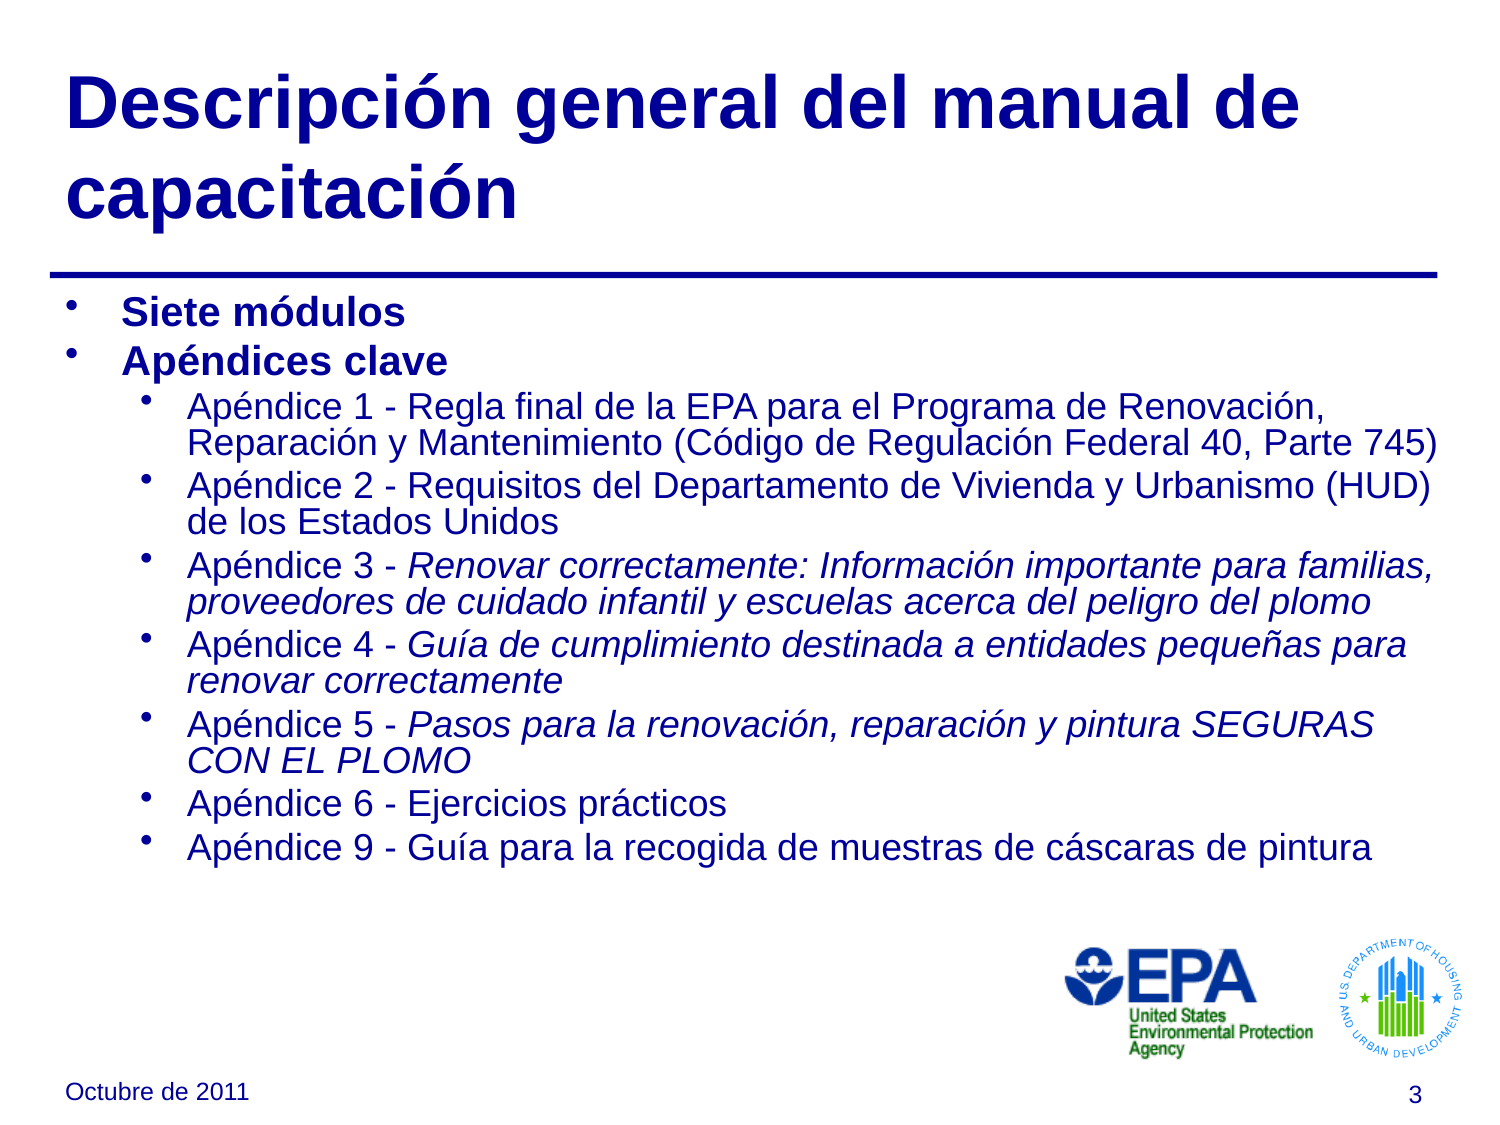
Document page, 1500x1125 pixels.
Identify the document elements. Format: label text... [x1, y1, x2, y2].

slide_number 3 [1124, 1049, 1438, 1125]
picture [1062, 1001, 1319, 1064]
title Descripción general del manual de capacitación [49, 49, 1438, 238]
picture [1337, 1001, 1463, 1059]
list Siete módulos Apéndices clave Apéndice 1 - Regla final de la EPA para el Programa de Renovación, Reparación y Mantenimiento (Código de Regulación Federal 40, Parte 745) Apéndice 2 - Requisitos del Departamento de Vivienda y Urbanismo (HUD) de los Estados Unidos Apéndice 3 - Renovar correctamente: Información importante para familias, proveedores de cuidado infantil y escuelas acerca del peligro del plomo Apéndice 4 - Guía de cumplimiento destinada a entidades pequeñas para renovar correctamente Apéndice 5 - Pasos para la renovación, reparación y pintura SEGURAS CON EL PLOMO Apéndice 6 - Ejercicios prácticos Apéndice 9 - Guía para la recogida de muestras de cáscaras de pintura [49, 287, 1476, 1001]
slide_number Octubre de 2011 [49, 1049, 363, 1125]
